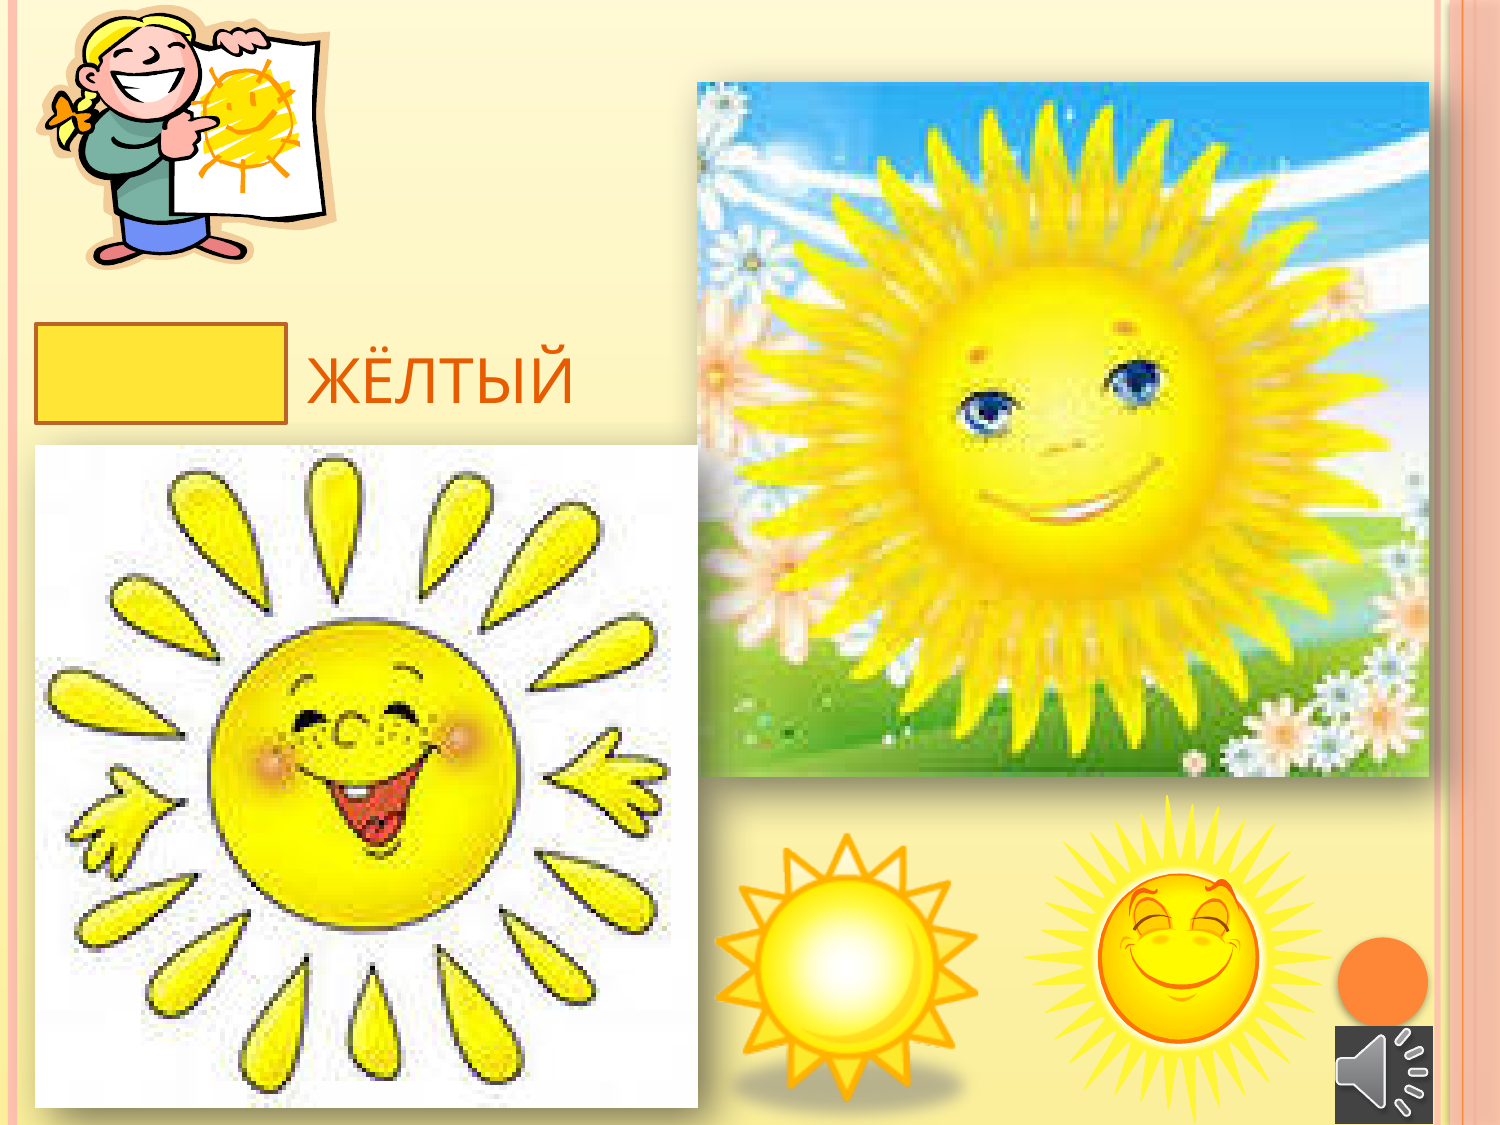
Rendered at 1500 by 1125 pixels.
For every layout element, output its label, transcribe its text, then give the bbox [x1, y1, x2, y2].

picture [35, 0, 343, 276]
picture [35, 82, 1430, 1125]
title Жёлтый [75, 302, 679, 424]
picture [1021, 793, 1435, 1125]
text_box [34, 322, 288, 425]
